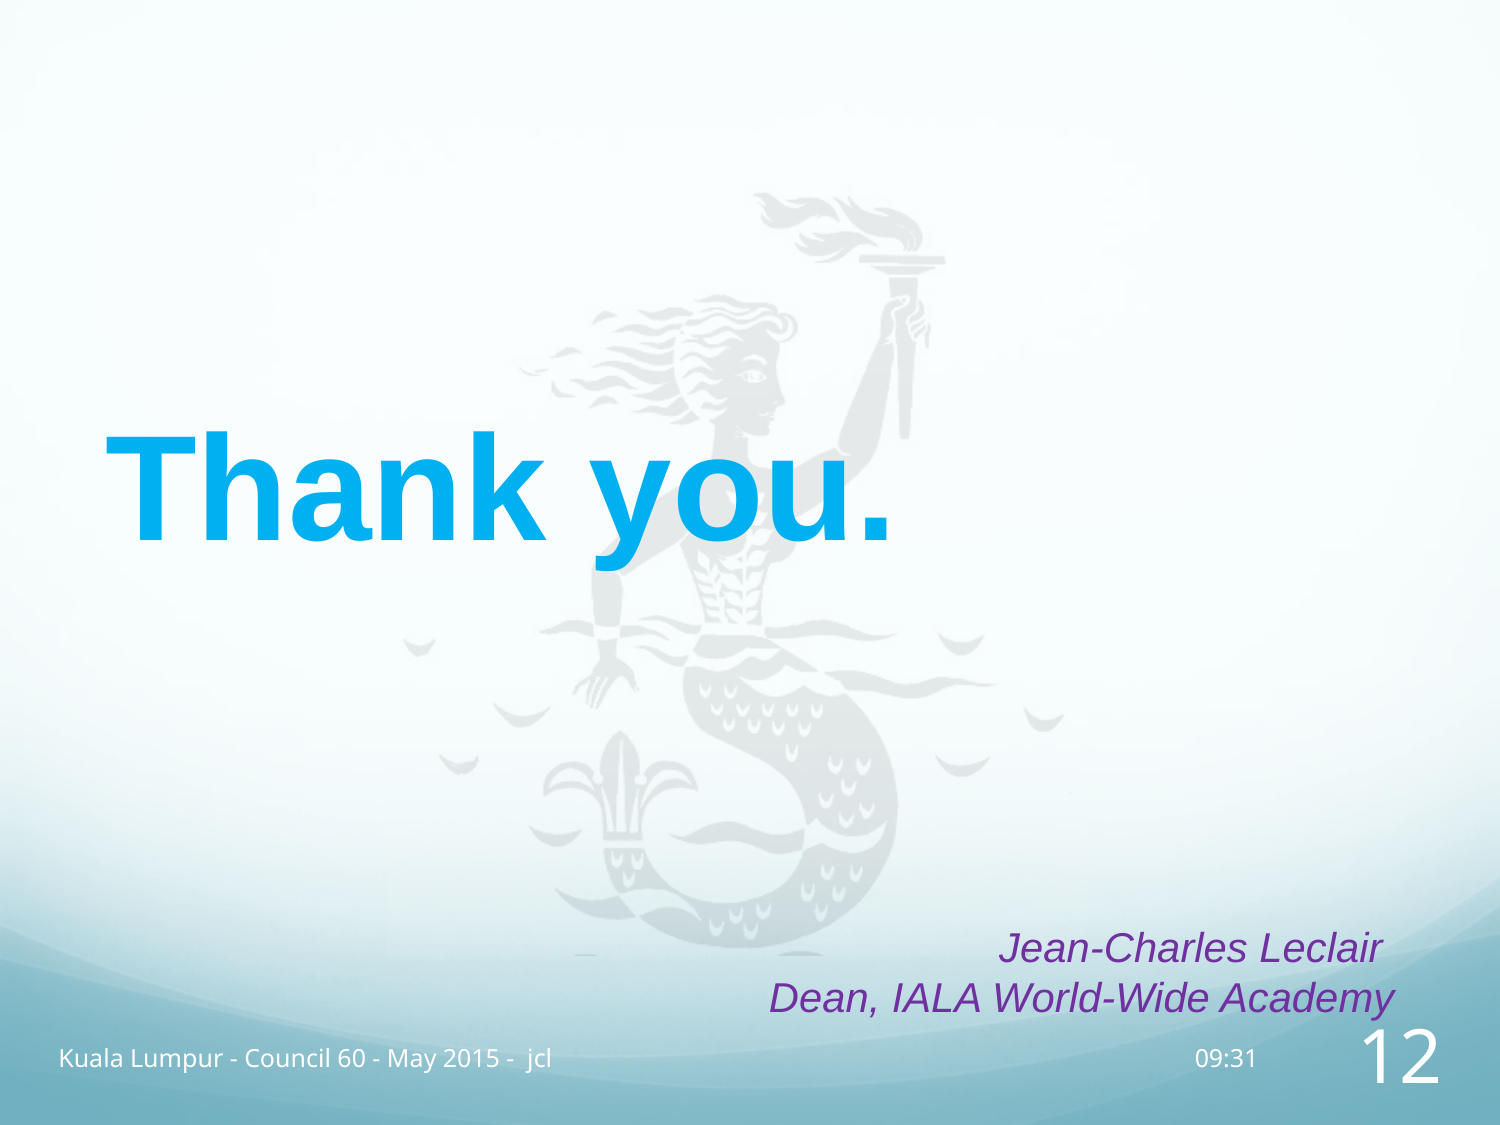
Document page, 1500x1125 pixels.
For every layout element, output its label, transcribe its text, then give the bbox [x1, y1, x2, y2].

slide_number 12 [1295, 1029, 1459, 1090]
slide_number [923, 1029, 1274, 1090]
footer Kuala Lumpur - Council 60 - May 2015 - jcl [43, 1029, 838, 1090]
list Thank you. Jean-Charles Leclair Dean, IALA World-Wide Academy [90, 161, 1410, 1090]
